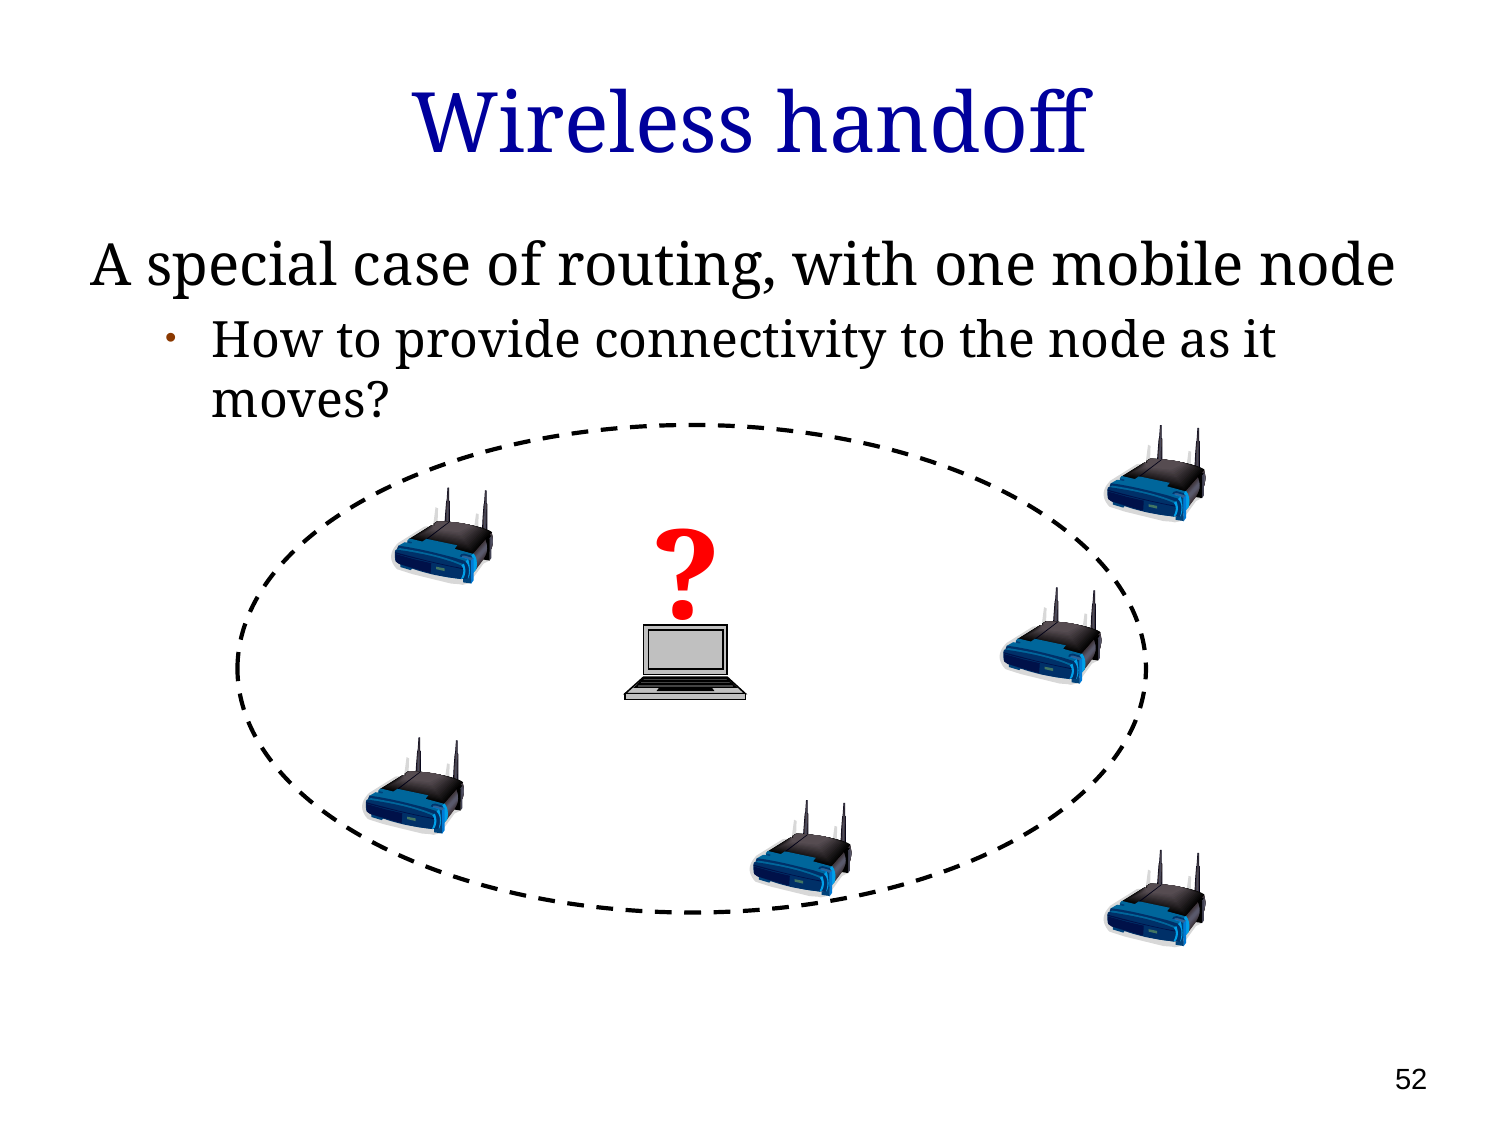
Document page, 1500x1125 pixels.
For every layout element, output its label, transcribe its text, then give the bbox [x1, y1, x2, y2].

picture [1099, 424, 1207, 523]
picture [995, 587, 1103, 686]
picture [1099, 849, 1207, 948]
slide_number 52 [1092, 1024, 1443, 1103]
picture [745, 799, 853, 898]
title Wireless handoff [74, 47, 1426, 191]
text_box [237, 424, 1146, 913]
list A special case of routing, with one mobile node How to provide connectivity to the node as it moves? [74, 219, 1426, 388]
picture [387, 487, 494, 586]
picture [358, 737, 465, 836]
text_box ? [637, 487, 747, 653]
